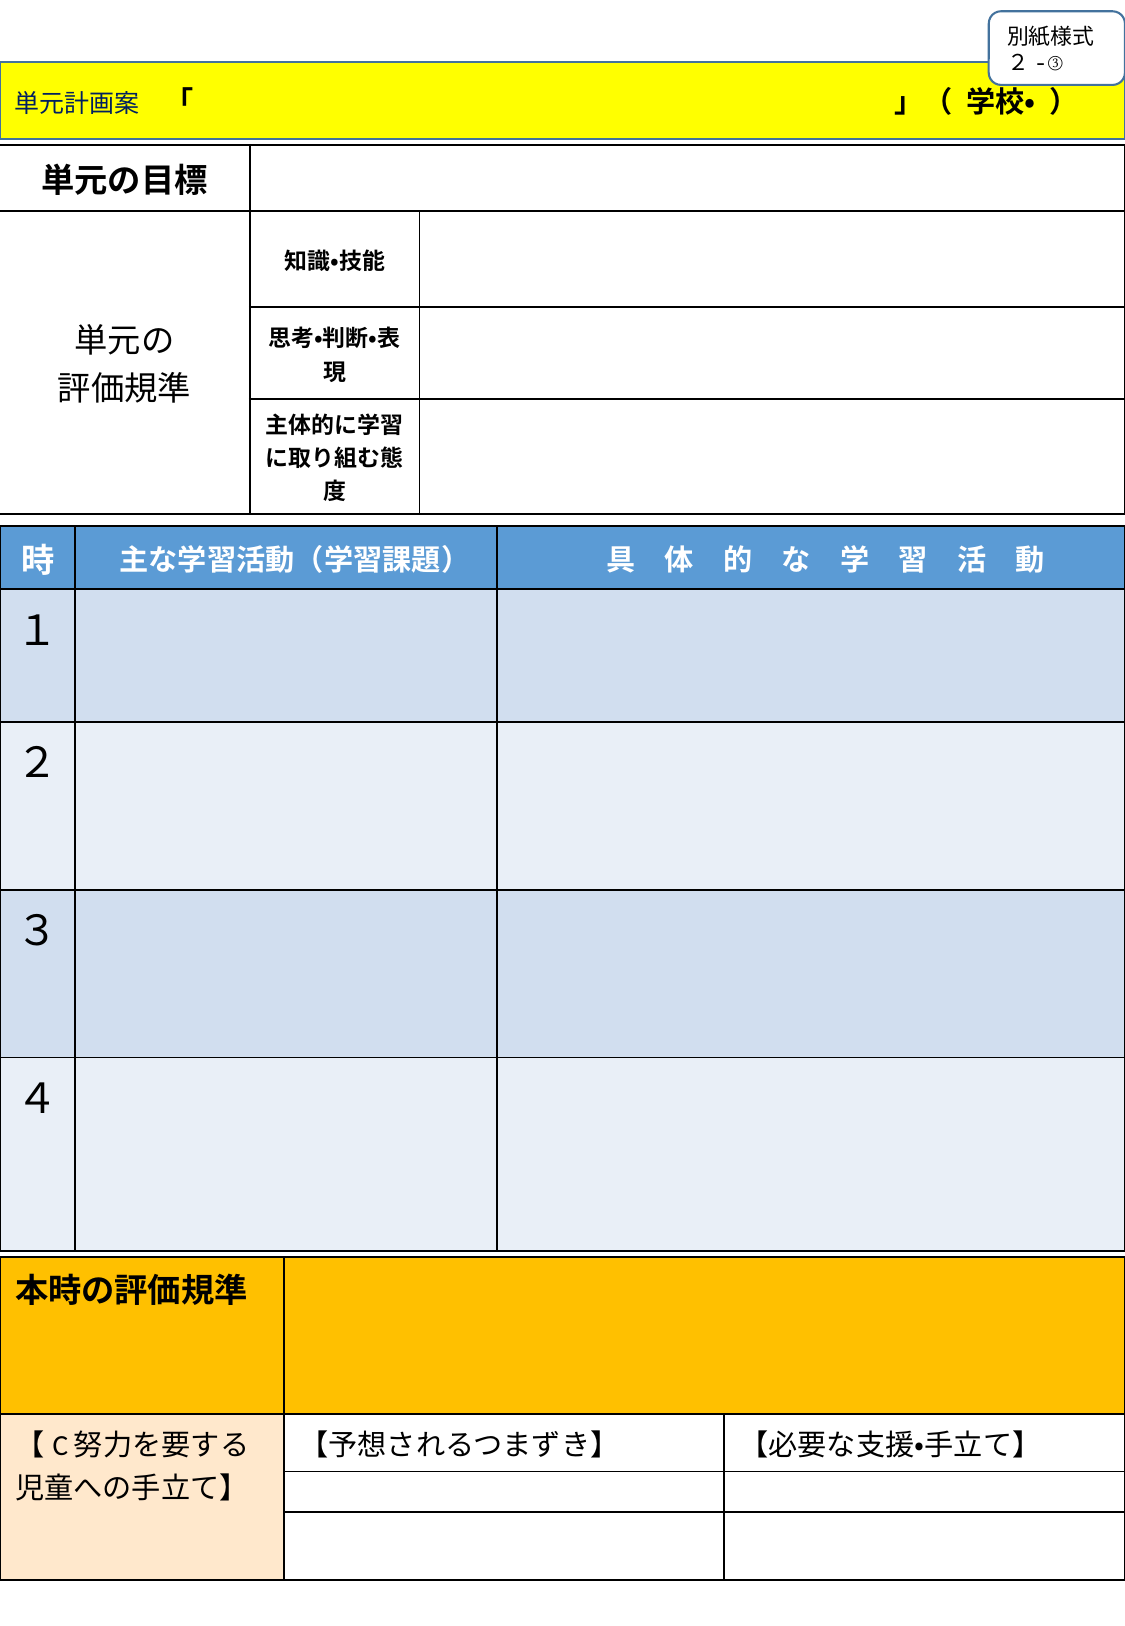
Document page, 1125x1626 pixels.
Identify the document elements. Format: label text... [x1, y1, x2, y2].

table_cell 主体的に学習に取り組む態度 [251, 400, 419, 513]
text_box 単元計画案 「 」（ 学校・ ） [0, 61, 1125, 140]
table_header 本時の評価規準 [1, 1258, 283, 1413]
table_cell [498, 723, 1124, 889]
table_cell ４ [1, 1058, 74, 1250]
table_cell １ [1, 590, 74, 721]
table_cell 知識・技能 [251, 212, 419, 306]
table_cell [76, 1058, 496, 1250]
table_cell 【C努力を要する児童への手立て】 [1, 1415, 283, 1579]
table_cell [76, 891, 496, 1057]
table_cell [498, 891, 1124, 1057]
table_cell [725, 1513, 1124, 1579]
table_cell [420, 400, 1124, 513]
table_cell [420, 308, 1124, 398]
table_cell [498, 590, 1124, 721]
text_box 別紙様式 ２-③ [987, 10, 1125, 86]
table_header [251, 146, 1124, 210]
table_cell [76, 723, 496, 889]
table_cell ３ [1, 891, 74, 1057]
table_cell 思考・判断・表現 [251, 308, 419, 398]
table_cell [285, 1472, 723, 1511]
table_cell [498, 1058, 1124, 1250]
table_cell 【予想されるつまずき】 [285, 1415, 723, 1471]
table_cell [285, 1513, 723, 1579]
table_cell [725, 1472, 1124, 1511]
table_cell [420, 212, 1124, 306]
table_cell 【必要な支援・手立て】 [725, 1415, 1124, 1471]
table_header 単元の目標 [0, 146, 249, 210]
table_cell 単元の 評価規準 [0, 212, 249, 513]
table_header 具 体 的 な 学 習 活 動 [498, 527, 1124, 588]
table_header [285, 1258, 1124, 1413]
table_header 時 [1, 527, 74, 588]
table_header 主な学習活動（学習課題） [76, 527, 496, 588]
table_cell ２ [1, 723, 74, 889]
table_cell [76, 590, 496, 721]
